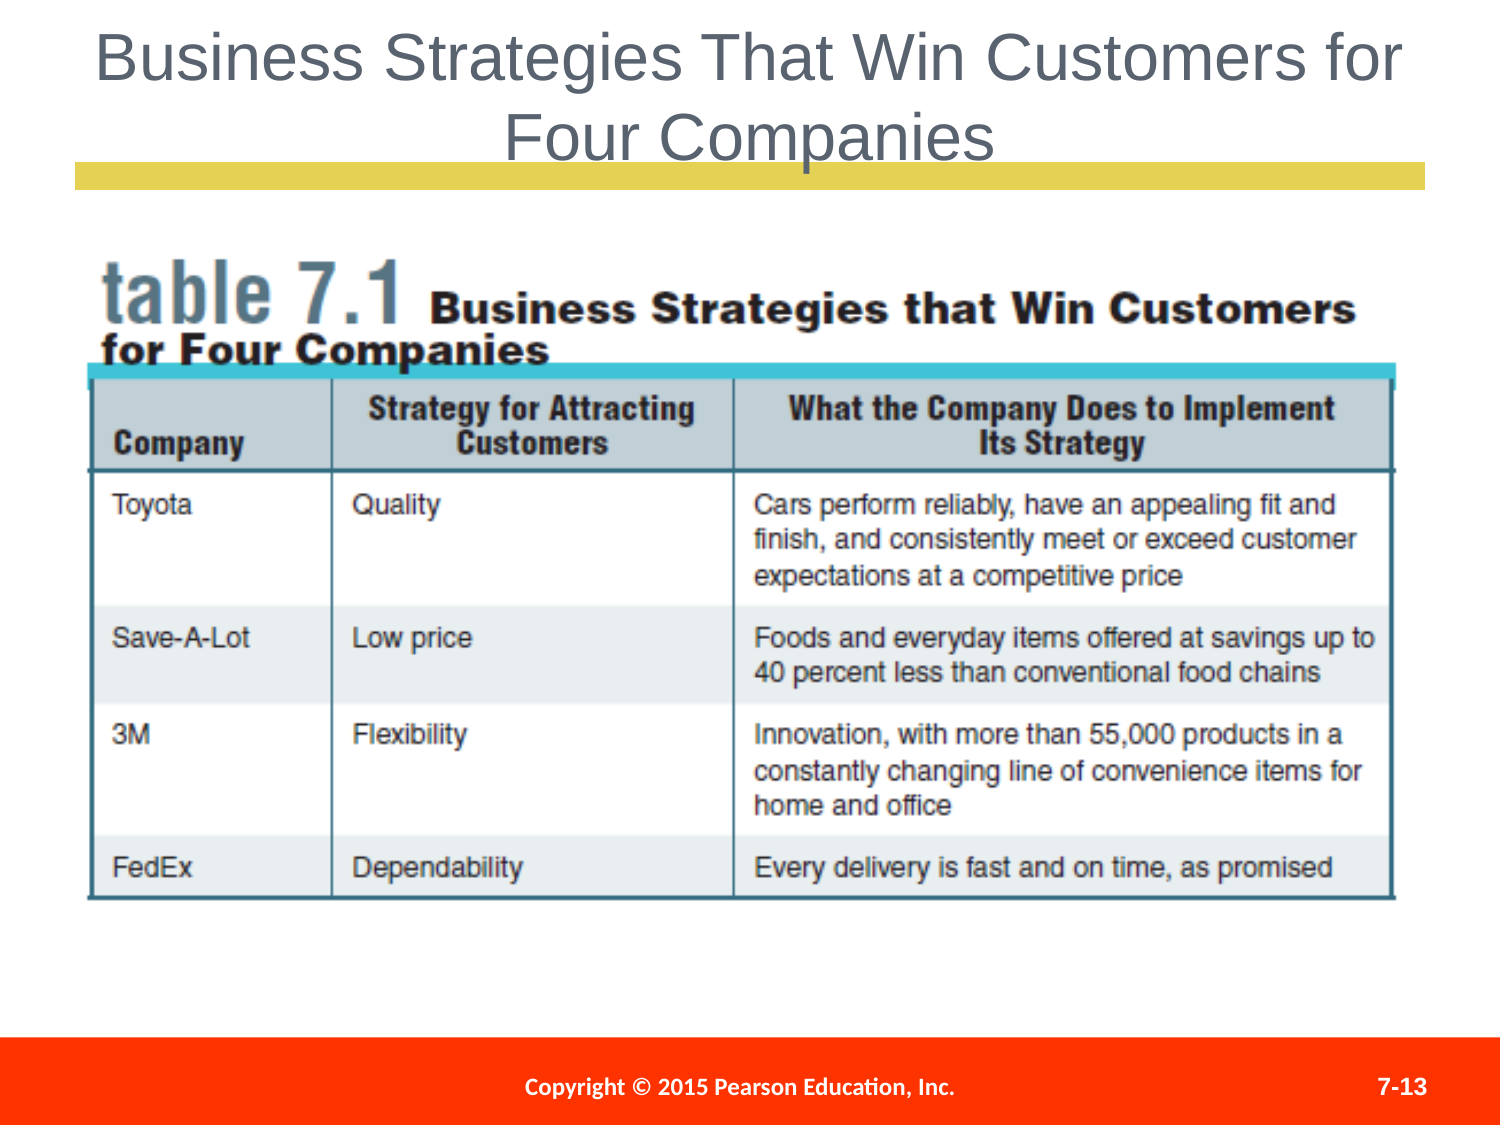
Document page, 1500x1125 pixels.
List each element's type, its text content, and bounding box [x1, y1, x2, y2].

title Business Strategies That Win Customers for Four Companies [74, 0, 1426, 188]
picture [64, 237, 1438, 1012]
